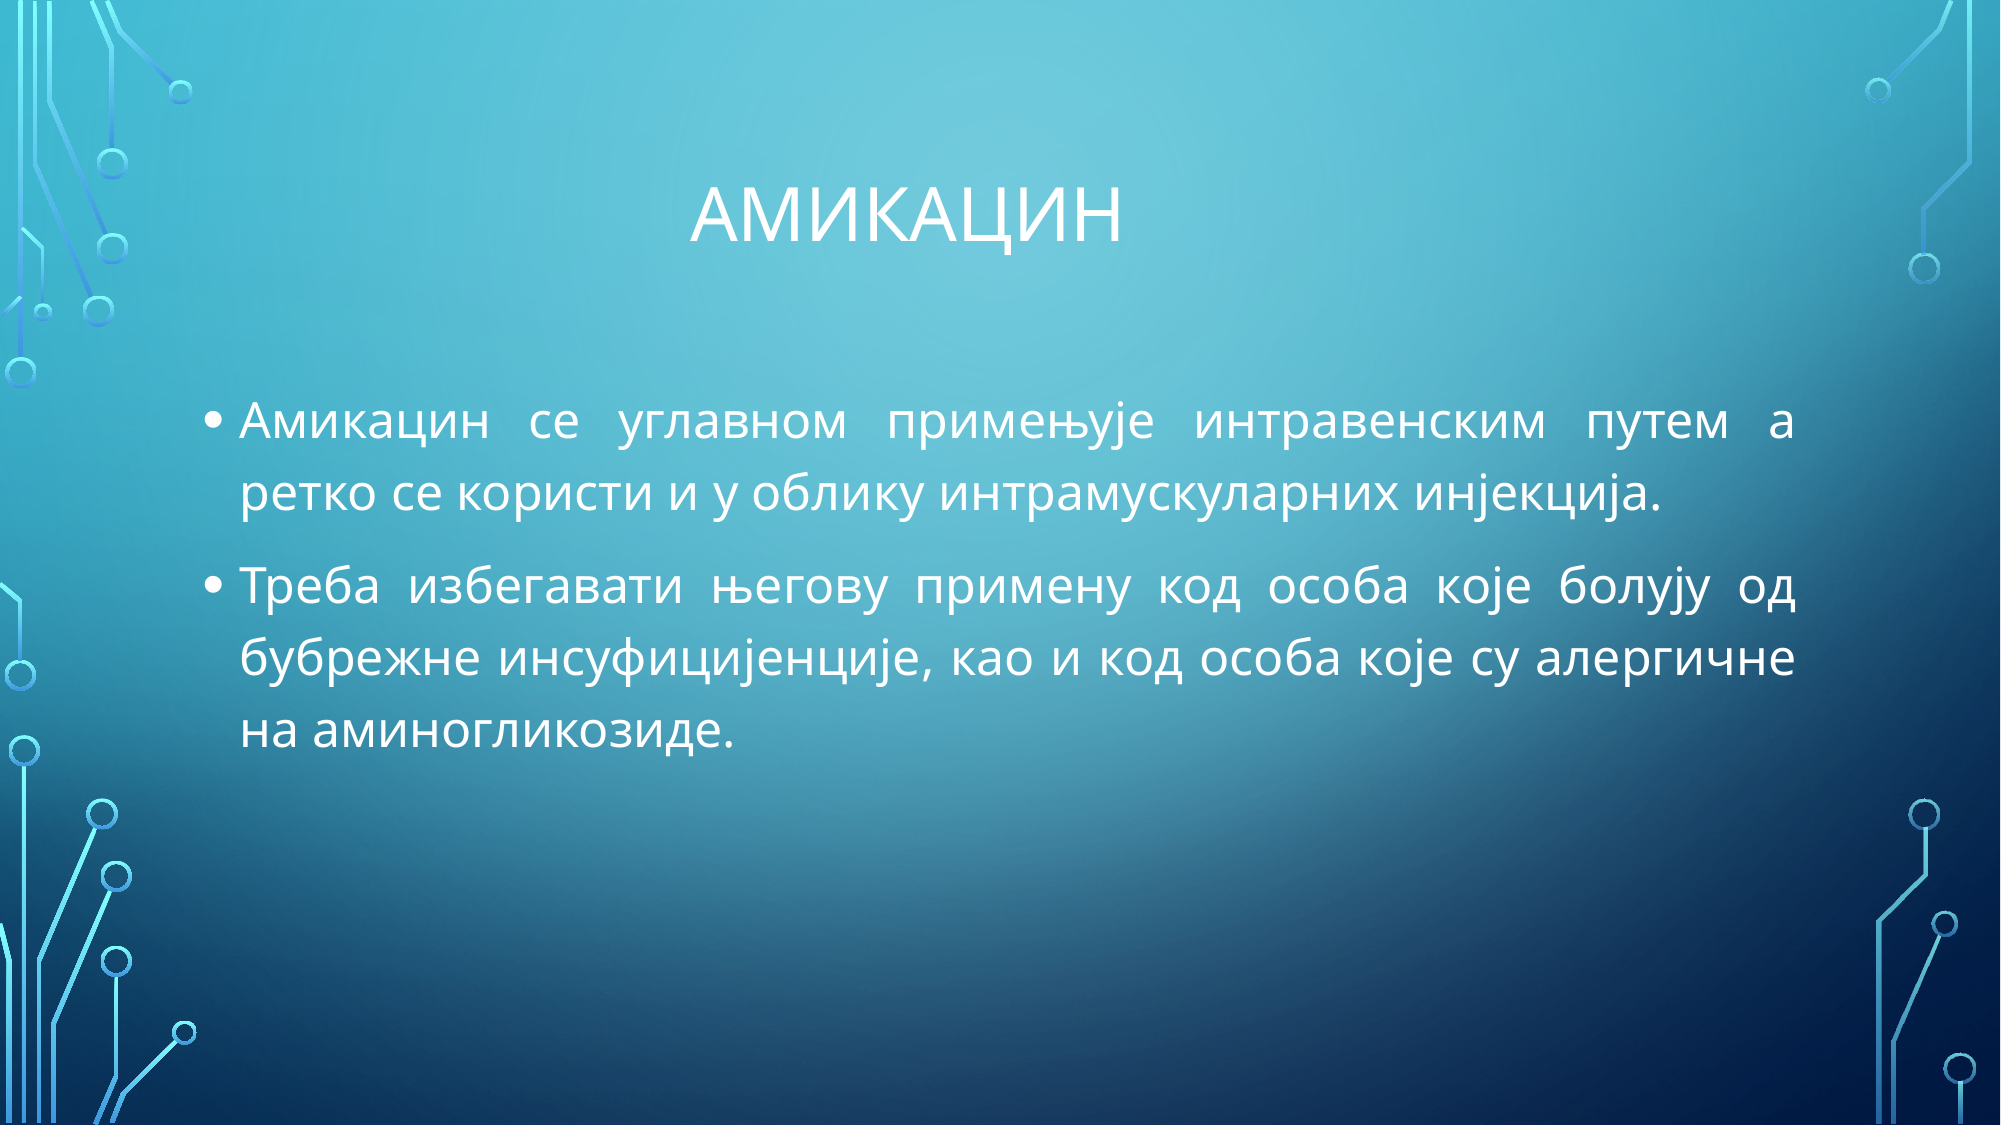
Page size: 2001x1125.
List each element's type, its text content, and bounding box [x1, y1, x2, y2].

title Амикацин [189, 159, 1627, 276]
list Амикацин се углавном примењује интравенским путем а ретко се користи и у облику интрамускуларних инјекција. Треба избегавати његову примену код особа које болују од бубрежне инсуфицијенције, као и код особа које су алергичне на аминогликозиде. [187, 369, 1813, 950]
